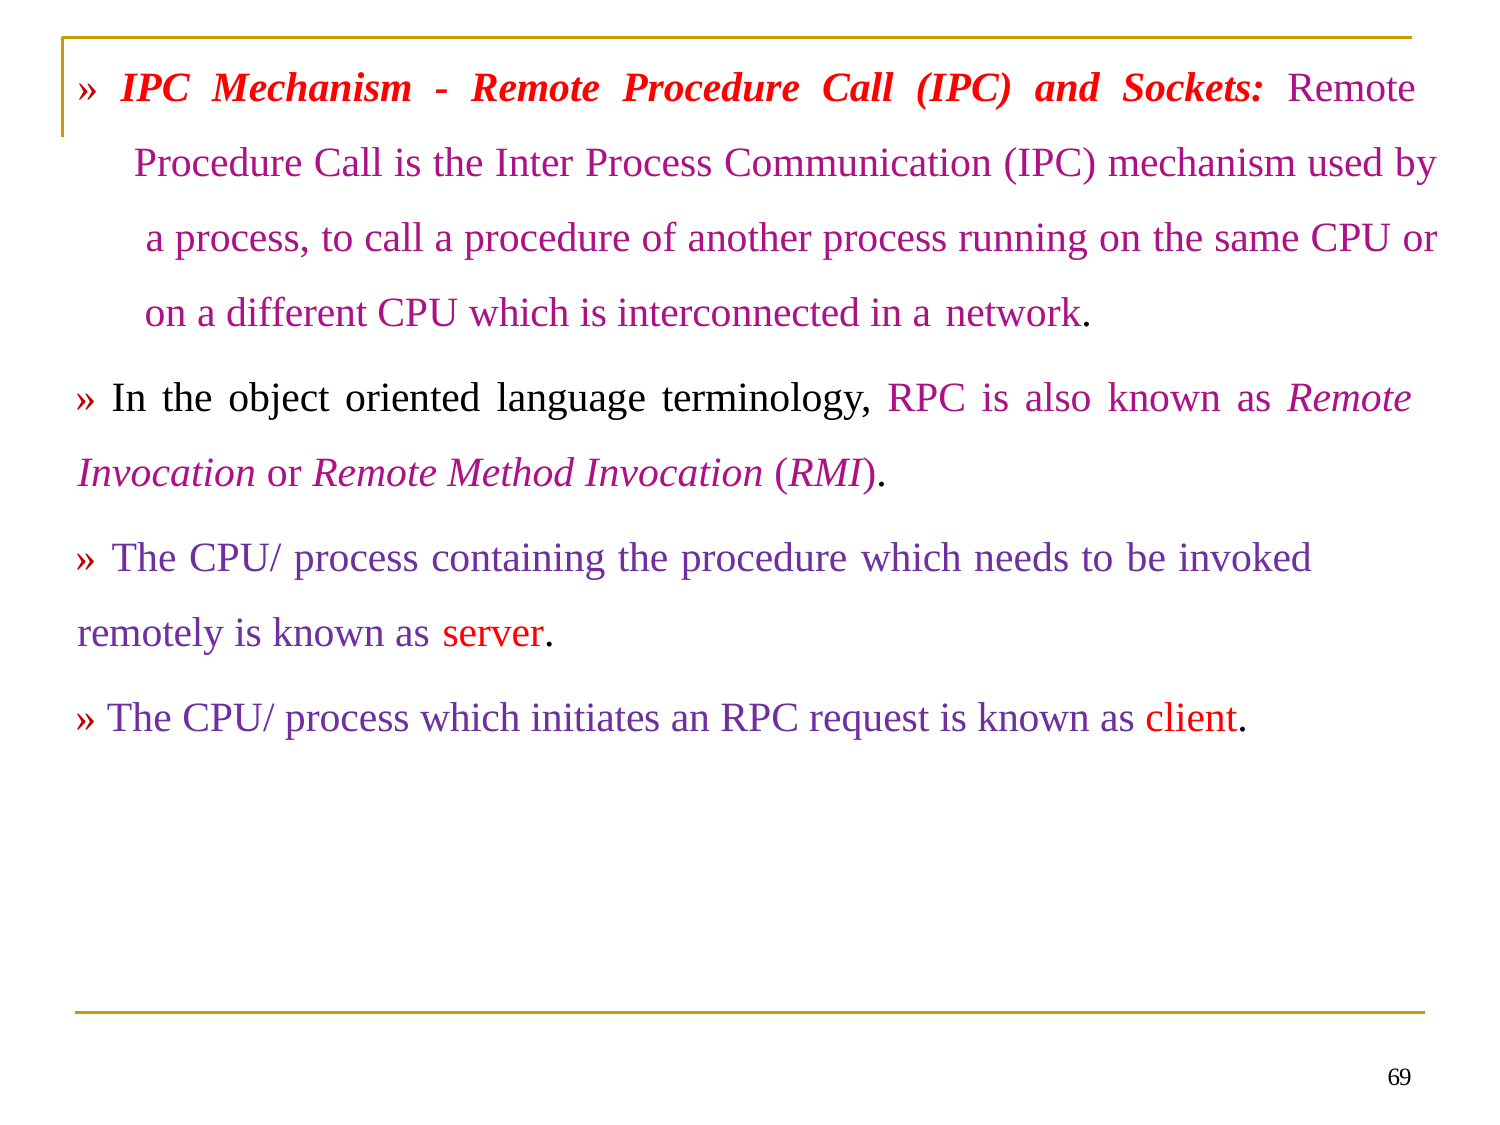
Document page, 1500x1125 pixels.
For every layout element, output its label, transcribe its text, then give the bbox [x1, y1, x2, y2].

slide_number 69 [1381, 1061, 1417, 1125]
text_box » IPC Mechanism - Remote Procedure Call (IPC) and Sockets: Remote Procedure Call is the Inter Process Communication (IPC) mechanism used by a process, to call a procedure of another process running on the same CPU or on a different CPU which is interconnected in a network. » In the object oriented language terminology, RPC is also known as Remote Invocation or Remote Method Invocation (RMI). » The CPU/ process containing the procedure which needs to be invoked remotely is known as server. » The CPU/ process which initiates an RPC request is known as client. [75, 32, 1439, 740]
